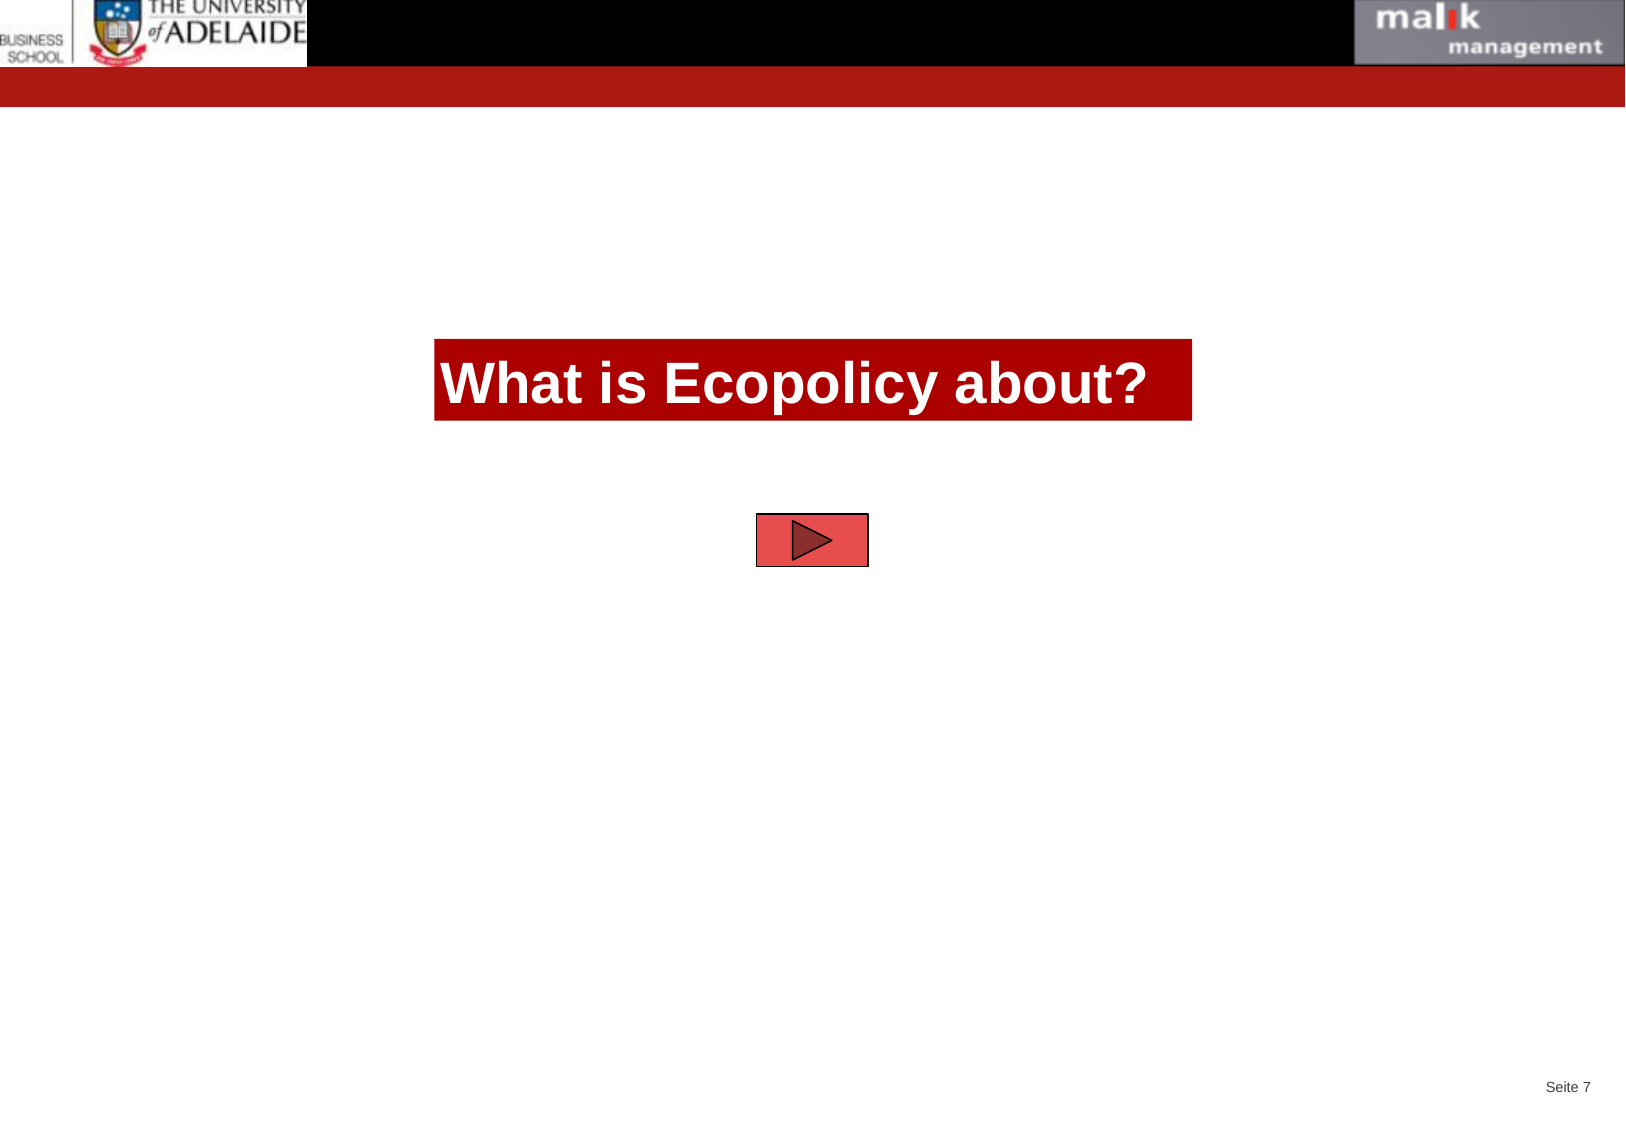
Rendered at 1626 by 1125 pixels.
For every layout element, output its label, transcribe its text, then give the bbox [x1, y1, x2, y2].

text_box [0, 0, 1625, 67]
text_box What is Ecopolicy about? [434, 338, 1193, 421]
text_box [756, 514, 868, 567]
text_box [0, 76, 1625, 108]
